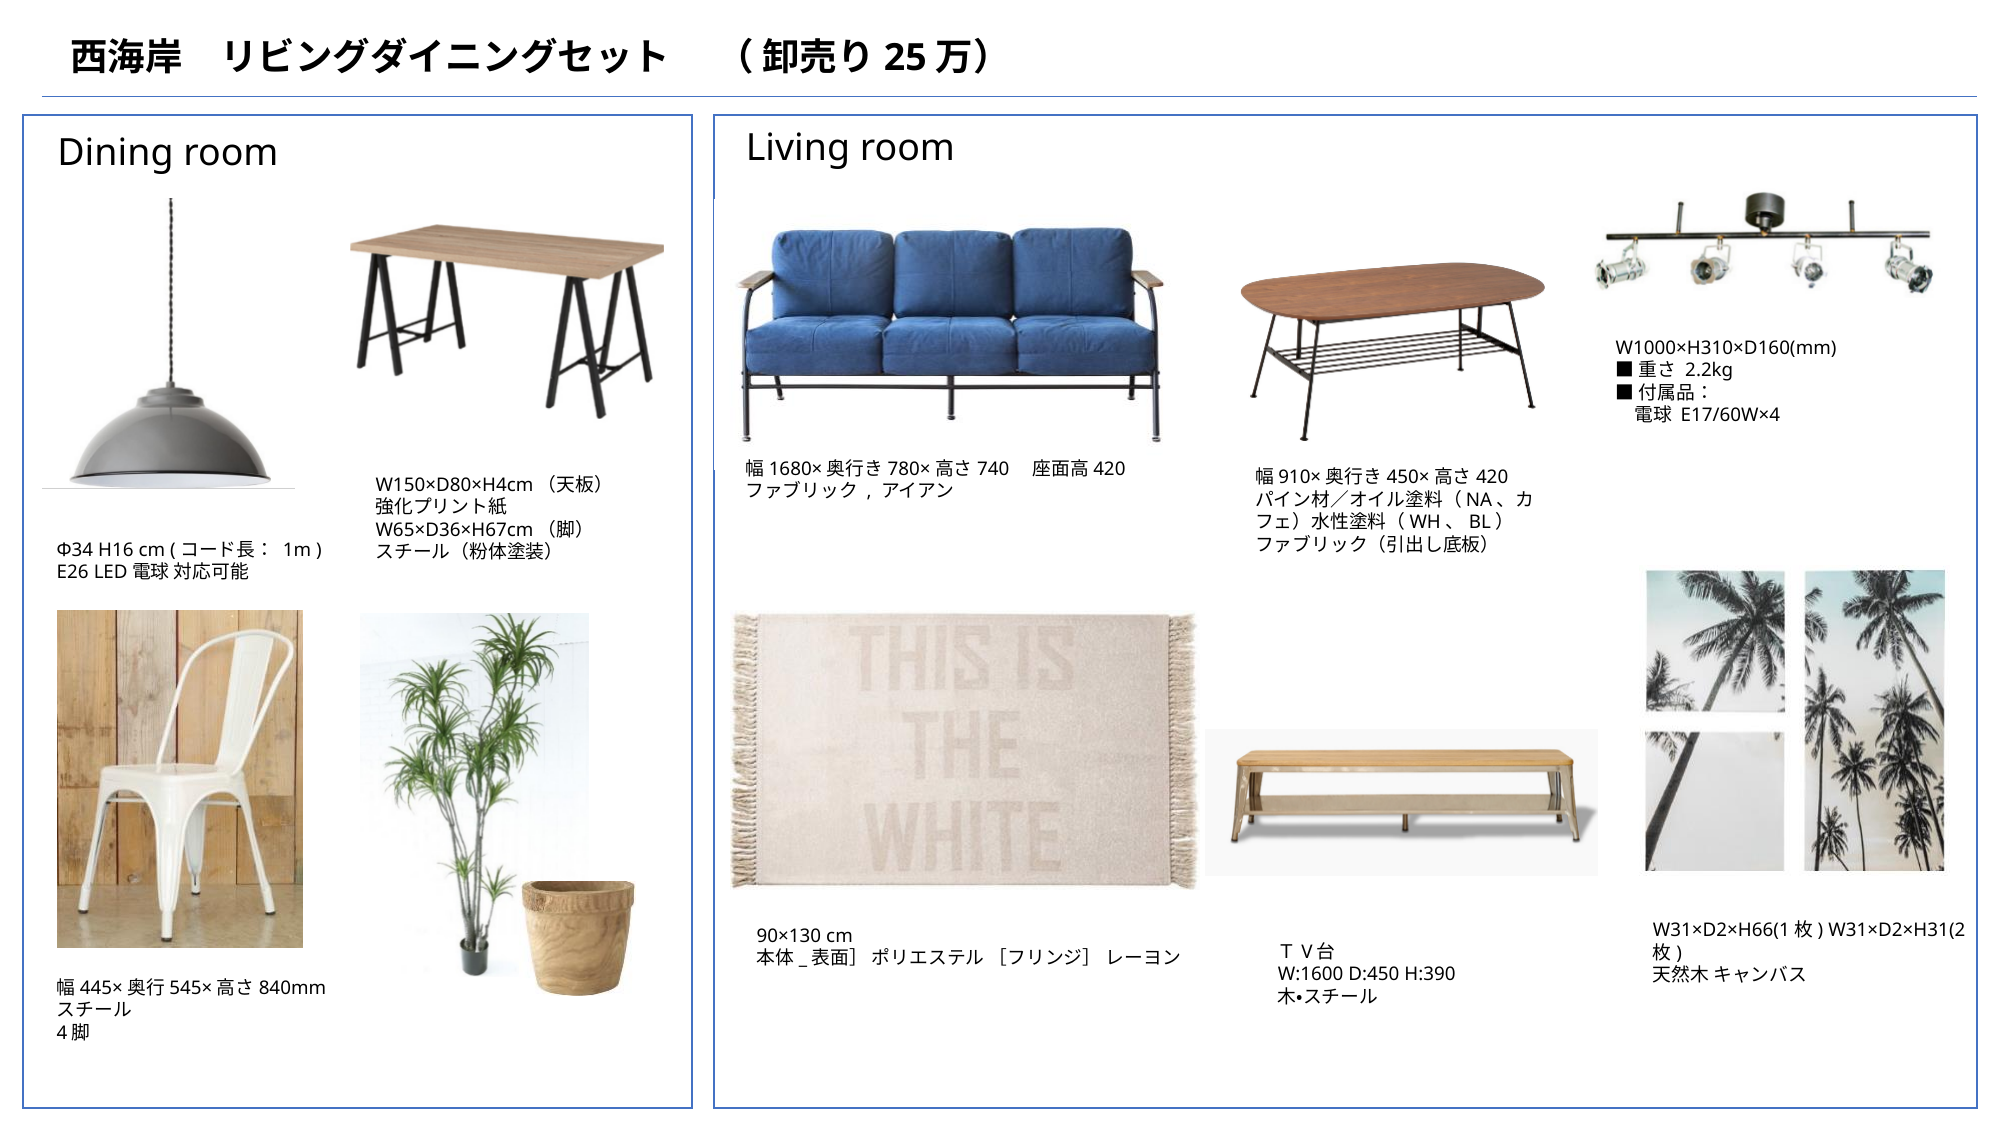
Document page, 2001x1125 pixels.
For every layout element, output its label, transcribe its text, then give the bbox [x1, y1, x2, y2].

picture [323, 198, 678, 431]
text_box 幅1680×奥行き780×高さ740 座面高420 ファブリック , アイアン [730, 449, 1199, 509]
picture [360, 613, 636, 996]
picture [730, 610, 1200, 890]
picture [1639, 565, 1950, 876]
picture [1205, 729, 1598, 876]
text_box [22, 114, 693, 1109]
text_box W150×D80×H4cm（天板） 強化プリント紙 W65×D36×H67cm（脚） スチール（粉体塗装） [360, 465, 674, 571]
text_box 幅910×奥行き450×高さ420 パイン材／オイル塗料（NA、カフェ）水性塗料（WH、BL） ファブリック（引出し底板） [1240, 457, 1601, 563]
text_box 西海岸 リビングダイニングセット （ 卸売り25万） [55, 25, 1929, 85]
picture [1229, 260, 1552, 450]
text_box W31×D2×H66(1枚) W31×D2×H31(2枚) 天然木 キャンバス [1638, 910, 1999, 993]
text_box Dining room [42, 120, 294, 181]
text_box ＴV台 W:1600 D:450 H:390 木・スチール [1263, 931, 1540, 1015]
picture [57, 610, 303, 948]
picture [42, 198, 295, 490]
text_box Living room [731, 115, 971, 175]
picture [1590, 184, 1950, 323]
text_box W1000×H310×D160(mm) ■重さ 2.2kg ■付属品： 電球 E17/60W×4 [1600, 328, 1895, 433]
picture [714, 199, 1181, 470]
text_box [713, 114, 1978, 1109]
